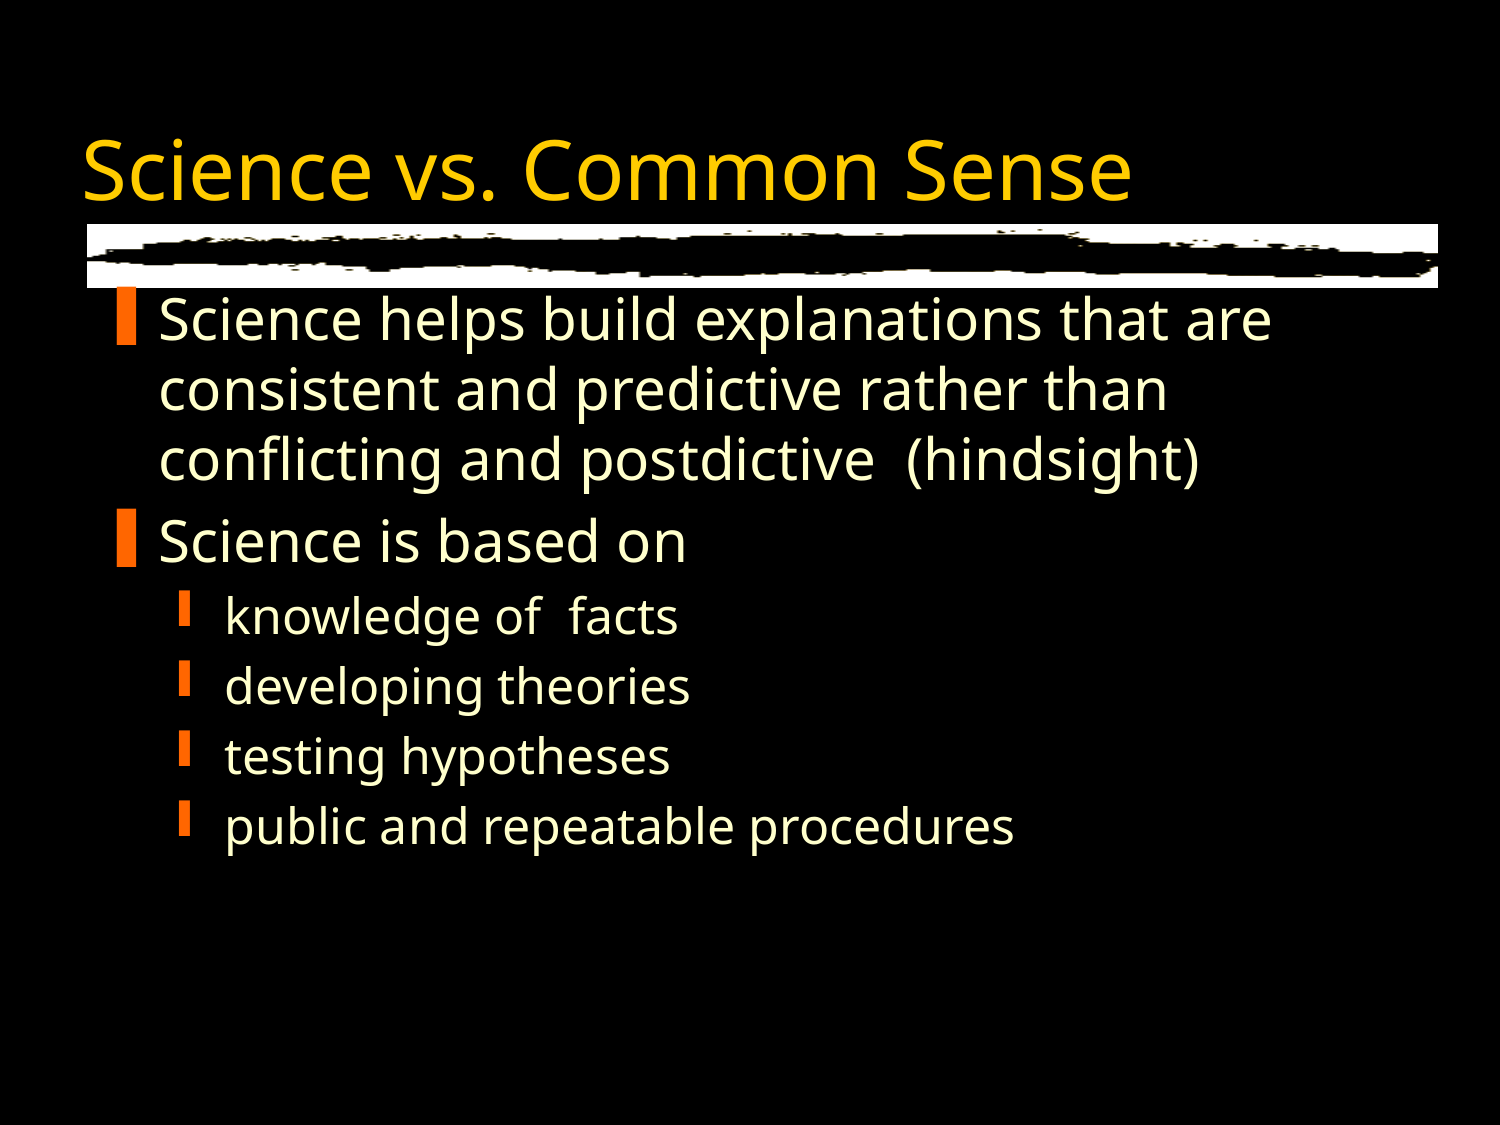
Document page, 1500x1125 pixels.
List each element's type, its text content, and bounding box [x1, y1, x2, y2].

title Science vs. Common Sense [66, 37, 1426, 226]
list Science helps build explanations that are consistent and predictive rather than conflicting and postdictive (hindsight) Science is based on knowledge of facts developing theories testing hypotheses public and repeatable procedures [87, 274, 1430, 960]
